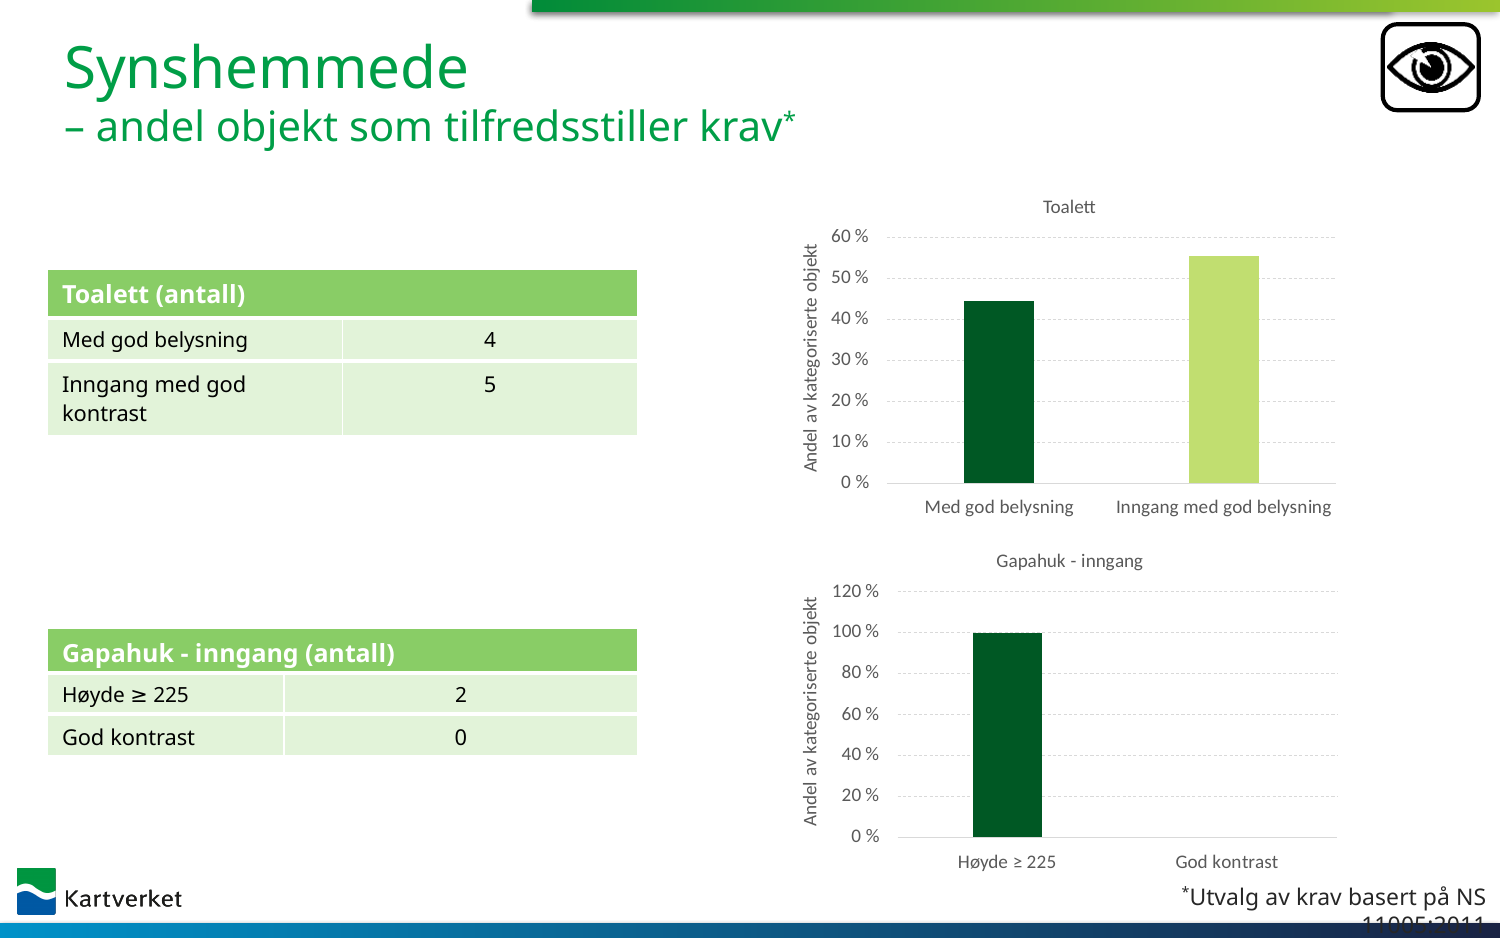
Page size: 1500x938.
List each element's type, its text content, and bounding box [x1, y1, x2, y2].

picture [791, 541, 1348, 880]
table_cell Med god belysning [48, 320, 342, 359]
table_cell 5 [343, 363, 637, 435]
picture [791, 187, 1347, 526]
table_cell 2 [285, 675, 637, 712]
table_cell God kontrast [48, 716, 283, 755]
table_header Toalett (antall) [48, 270, 637, 316]
table_cell 0 [285, 716, 637, 755]
table_cell Høyde ≥ 225 [48, 675, 283, 712]
text_box *Utvalg av krav basert på NS 11005:2011 [1068, 873, 1500, 938]
table_cell Inngang med god kontrast [48, 363, 342, 435]
table_cell 4 [343, 320, 637, 359]
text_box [1382, 24, 1480, 111]
text_box Synshemmede – andel objekt som tilfredsstiller krav* [49, 24, 1431, 158]
table_header Gapahuk - inngang (antall) [48, 629, 637, 671]
